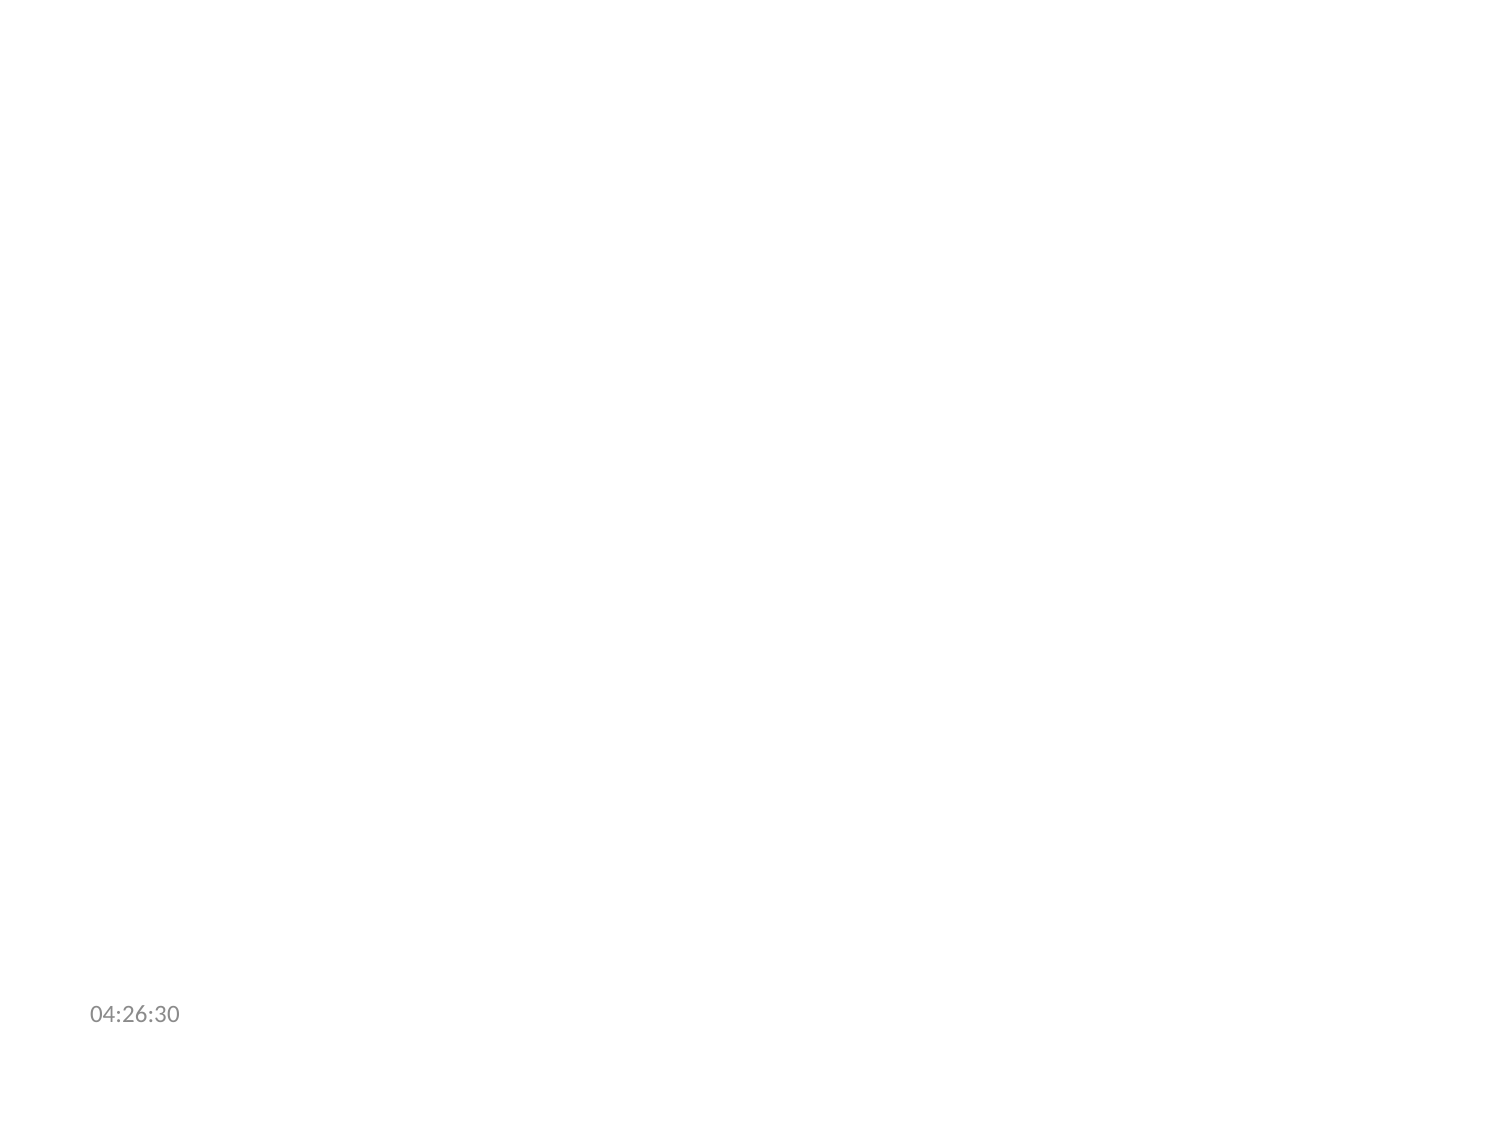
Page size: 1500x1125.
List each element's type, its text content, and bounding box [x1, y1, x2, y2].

text_box 15:35:09 [75, 982, 425, 1043]
